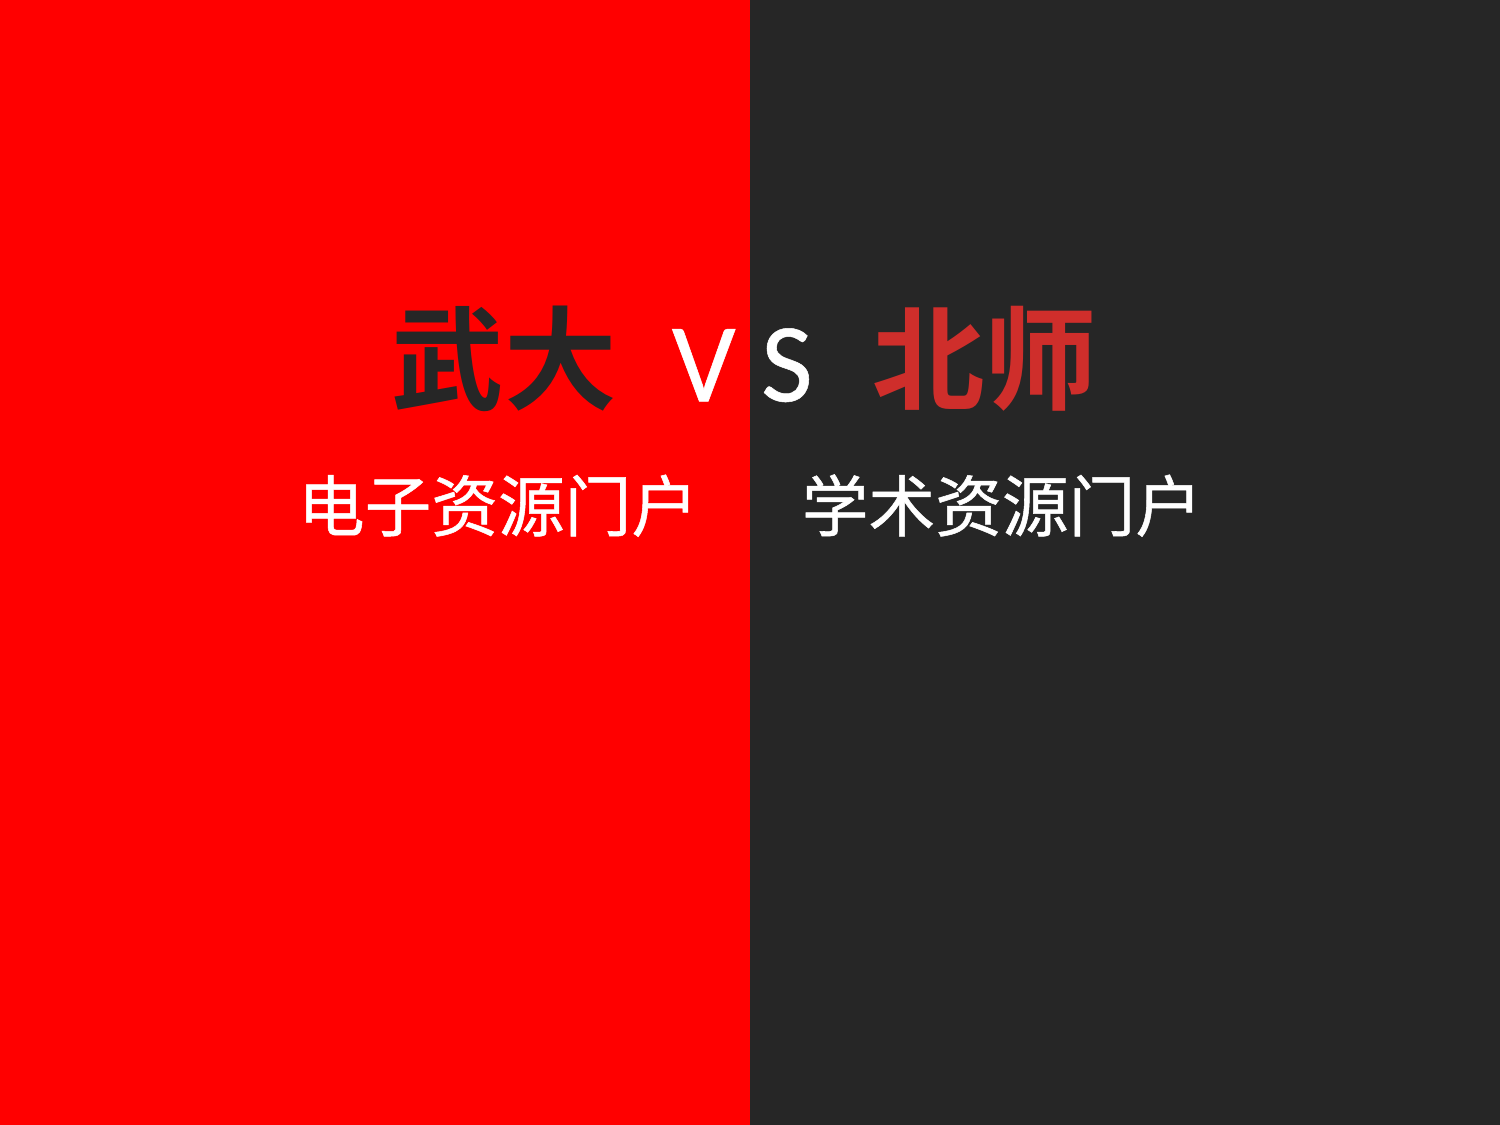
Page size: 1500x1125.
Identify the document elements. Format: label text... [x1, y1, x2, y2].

text_box 电子资源门户 [282, 456, 714, 552]
text_box [0, 0, 752, 1125]
text_box 武大 [376, 281, 632, 432]
text_box 北师 [857, 281, 1113, 432]
text_box 学术资源门户 [786, 456, 1218, 552]
text_box V S [656, 281, 829, 432]
